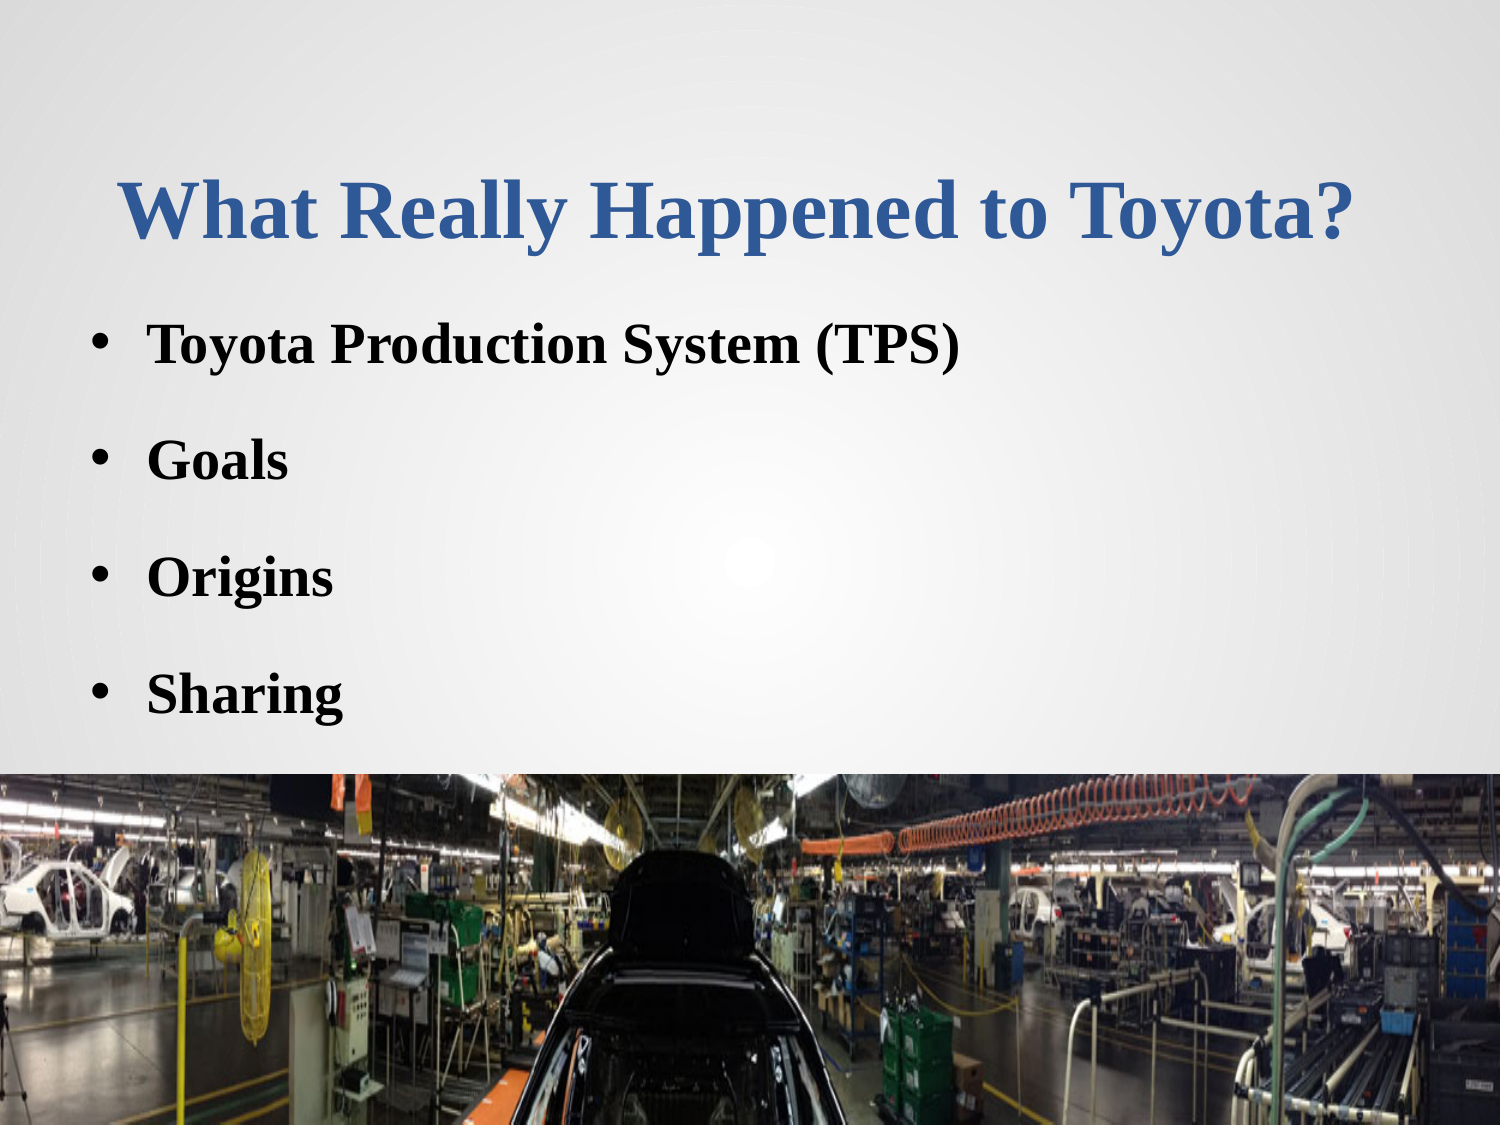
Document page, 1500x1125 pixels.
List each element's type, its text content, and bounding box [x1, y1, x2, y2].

list Toyota Production System (TPS) Goals Origins Sharing [75, 262, 1425, 773]
title What Really Happened to Toyota? [62, 62, 1413, 263]
picture [0, 774, 1500, 1125]
